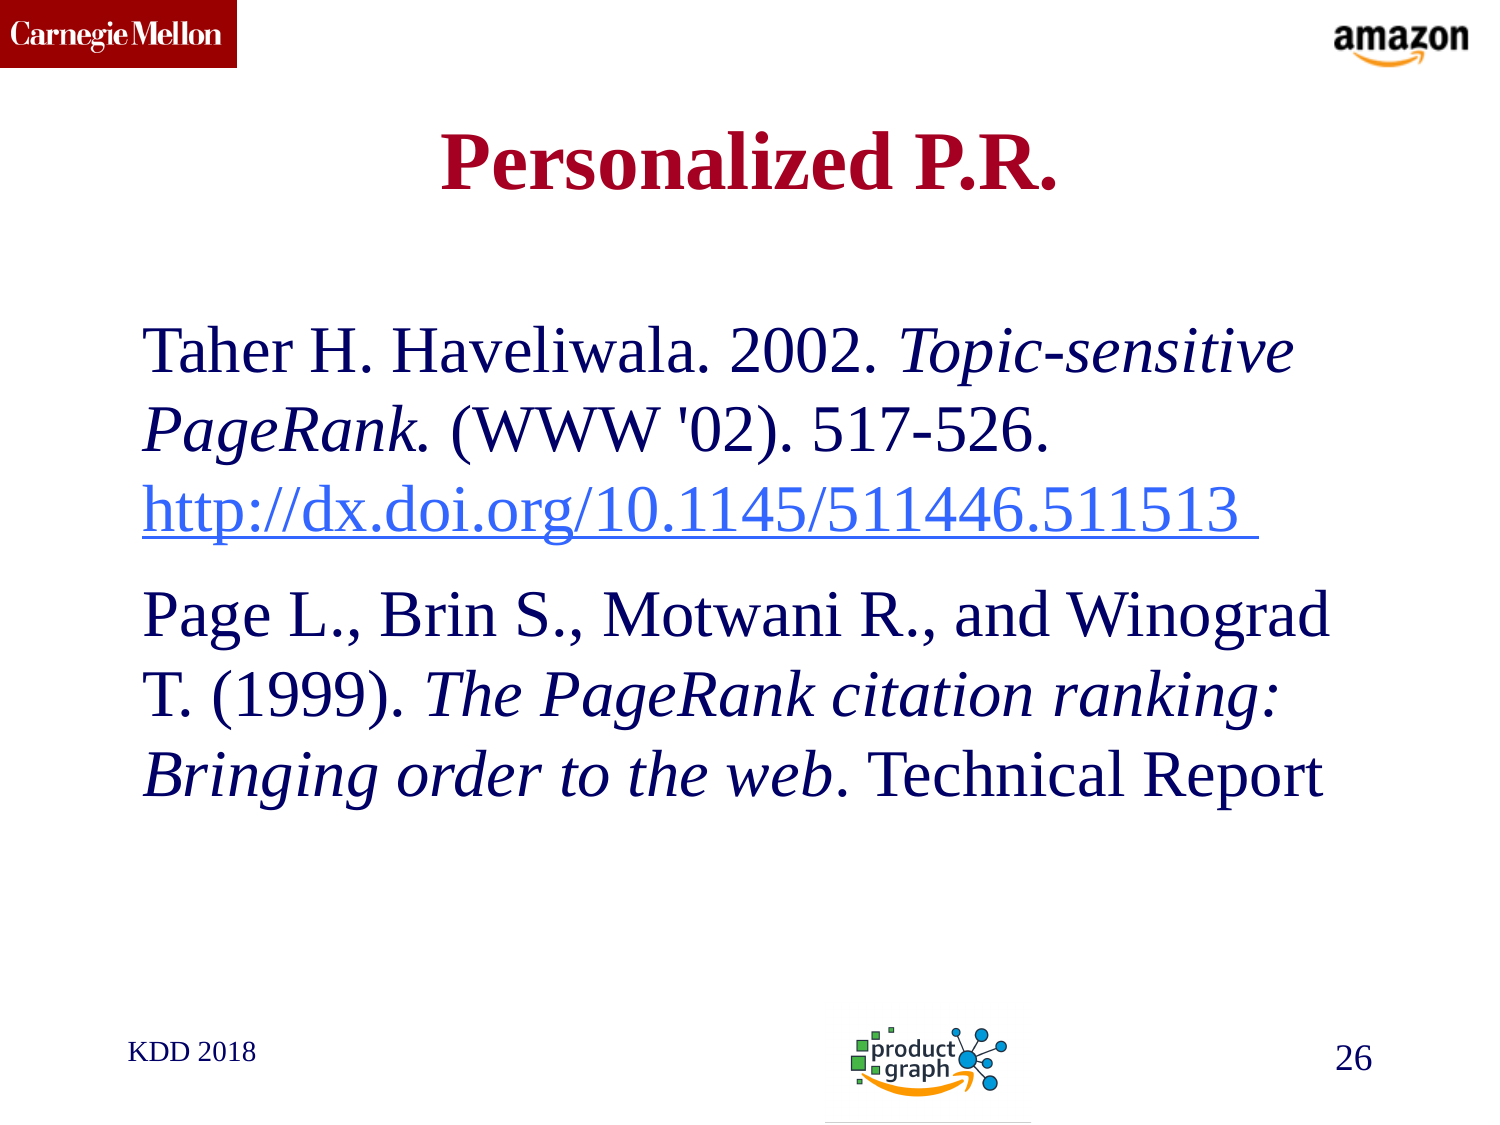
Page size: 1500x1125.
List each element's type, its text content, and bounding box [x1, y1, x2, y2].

list Taher H. Haveliwala. 2002. Topic-sensitive PageRank. (WWW '02). 517-526. http://dx.doi.org/10.1145/511446.511513 Page L., Brin S., Motwani R., and Winograd T. (1999). The PageRank citation ranking: Bringing order to the web. Technical Report [127, 297, 1403, 902]
slide_number 26 [1074, 1024, 1388, 1101]
title Personalized P.R. [112, 99, 1388, 213]
picture [0, 0, 237, 68]
slide_number KDD 2018 [112, 1024, 426, 1101]
picture [1322, 4, 1484, 88]
